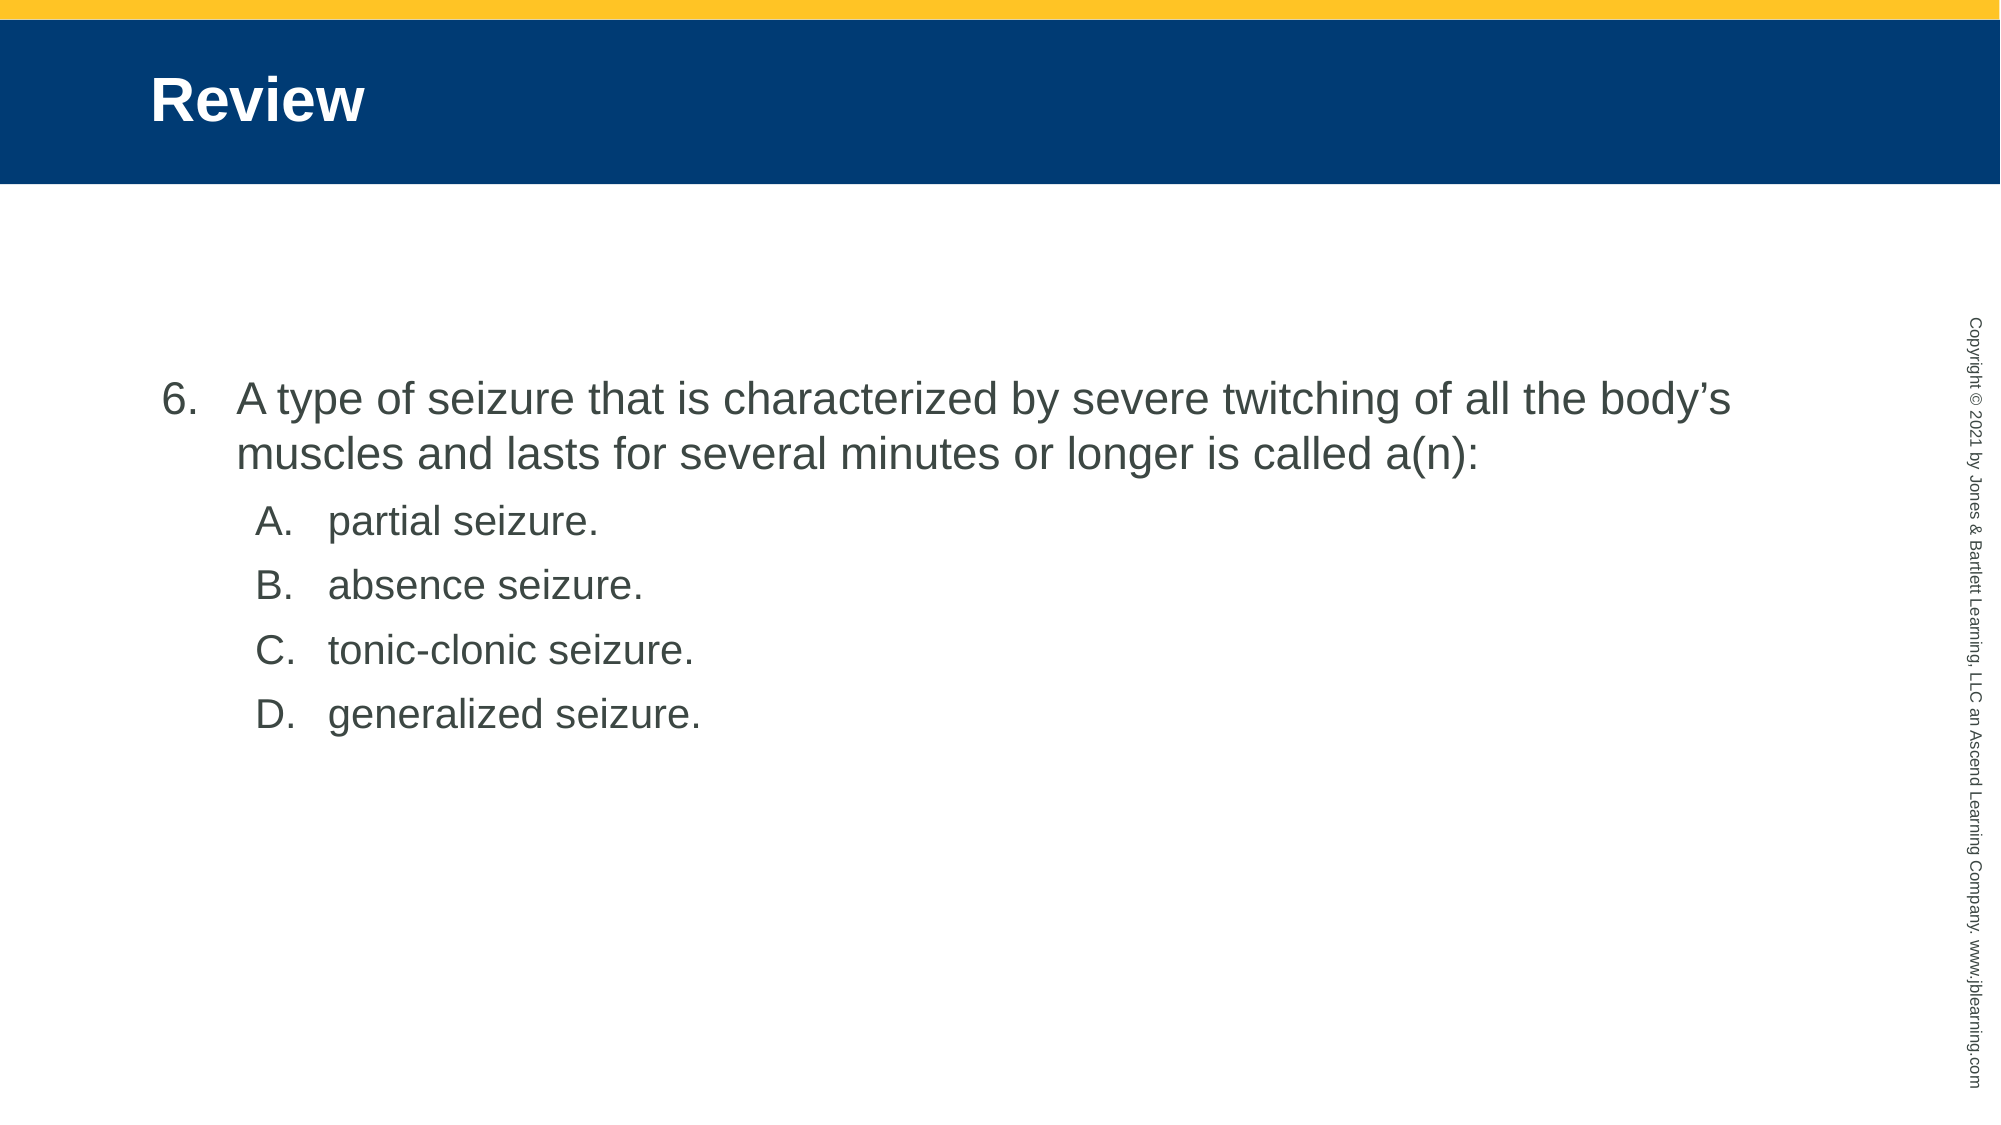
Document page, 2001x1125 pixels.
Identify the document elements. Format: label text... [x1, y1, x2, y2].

list A type of seizure that is characterized by severe twitching of all the body’s muscles and lasts for several minutes or longer is called a(n): partial seizure. absence seizure. tonic-clonic seizure. generalized seizure. [146, 361, 1859, 1016]
title Review [0, 19, 2000, 185]
